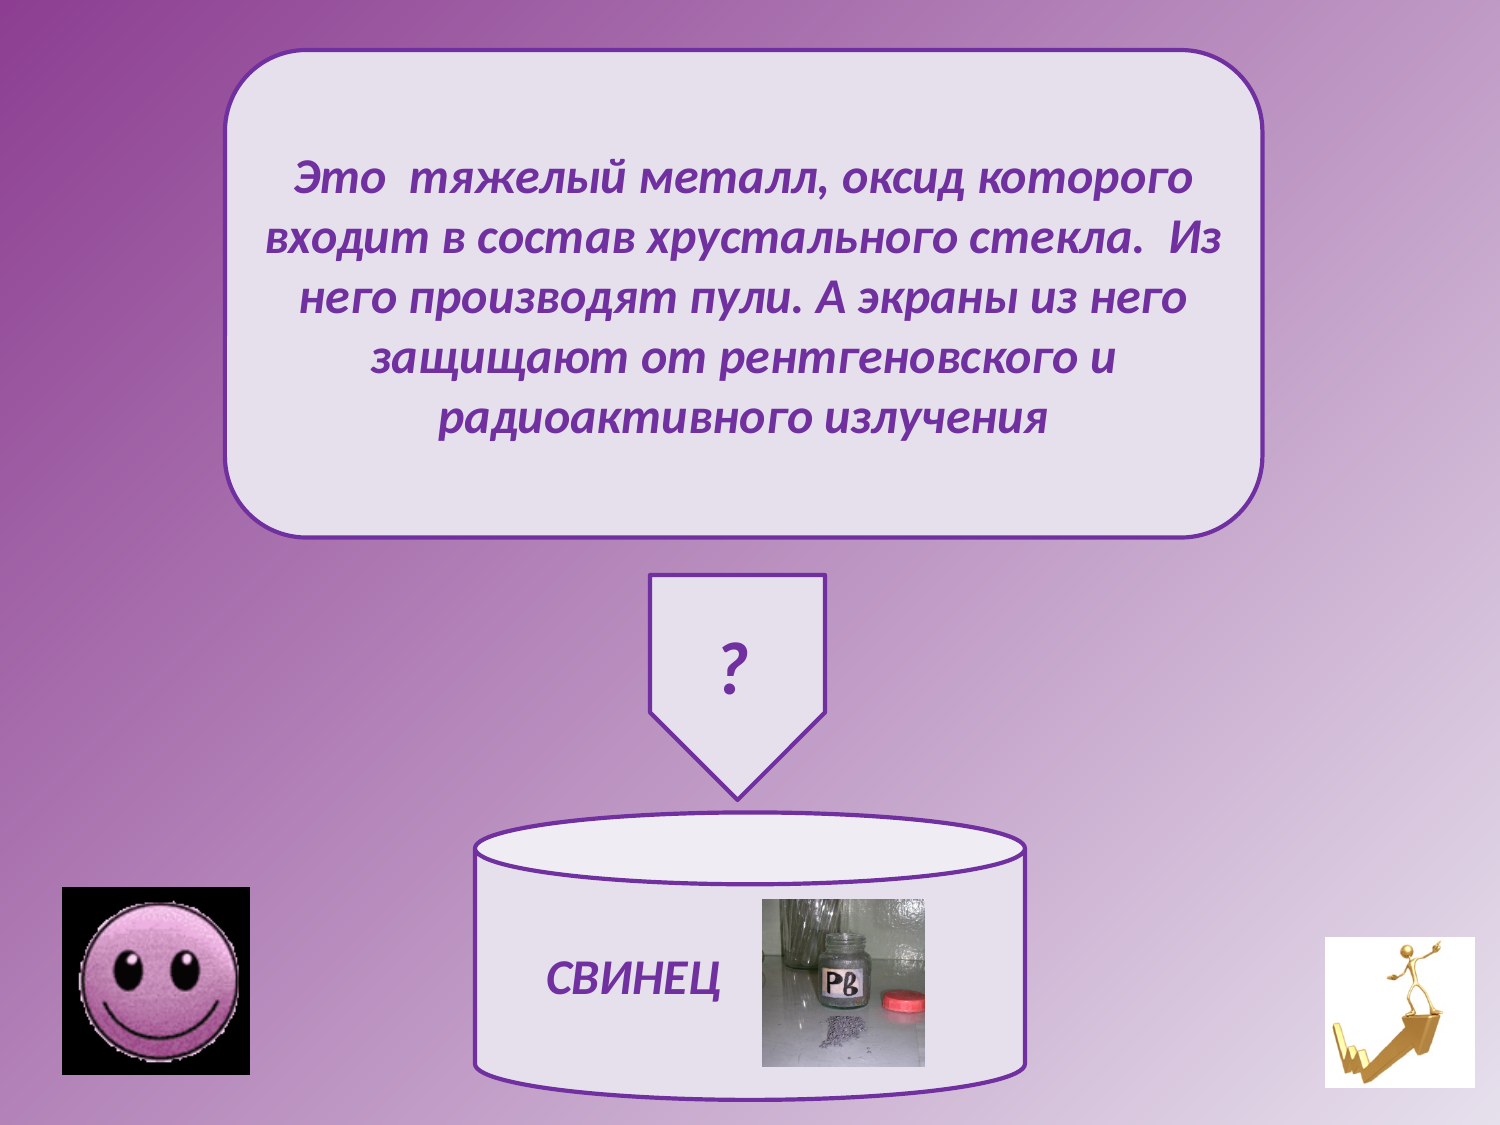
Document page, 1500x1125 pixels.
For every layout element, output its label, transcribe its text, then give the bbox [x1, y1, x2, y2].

text_box [647, 572, 828, 803]
picture [762, 899, 926, 1067]
text_box Это тяжелый металл, оксид которого входит в состав хрустального стекла. Из него производят пули. А экраны из него защищают от рентгеновского и радиоактивного излучения [222, 47, 1265, 540]
picture [1324, 937, 1476, 1088]
text_box ? [700, 612, 765, 718]
text_box СВИНЕЦ [472, 810, 1028, 1102]
picture [62, 887, 251, 1076]
